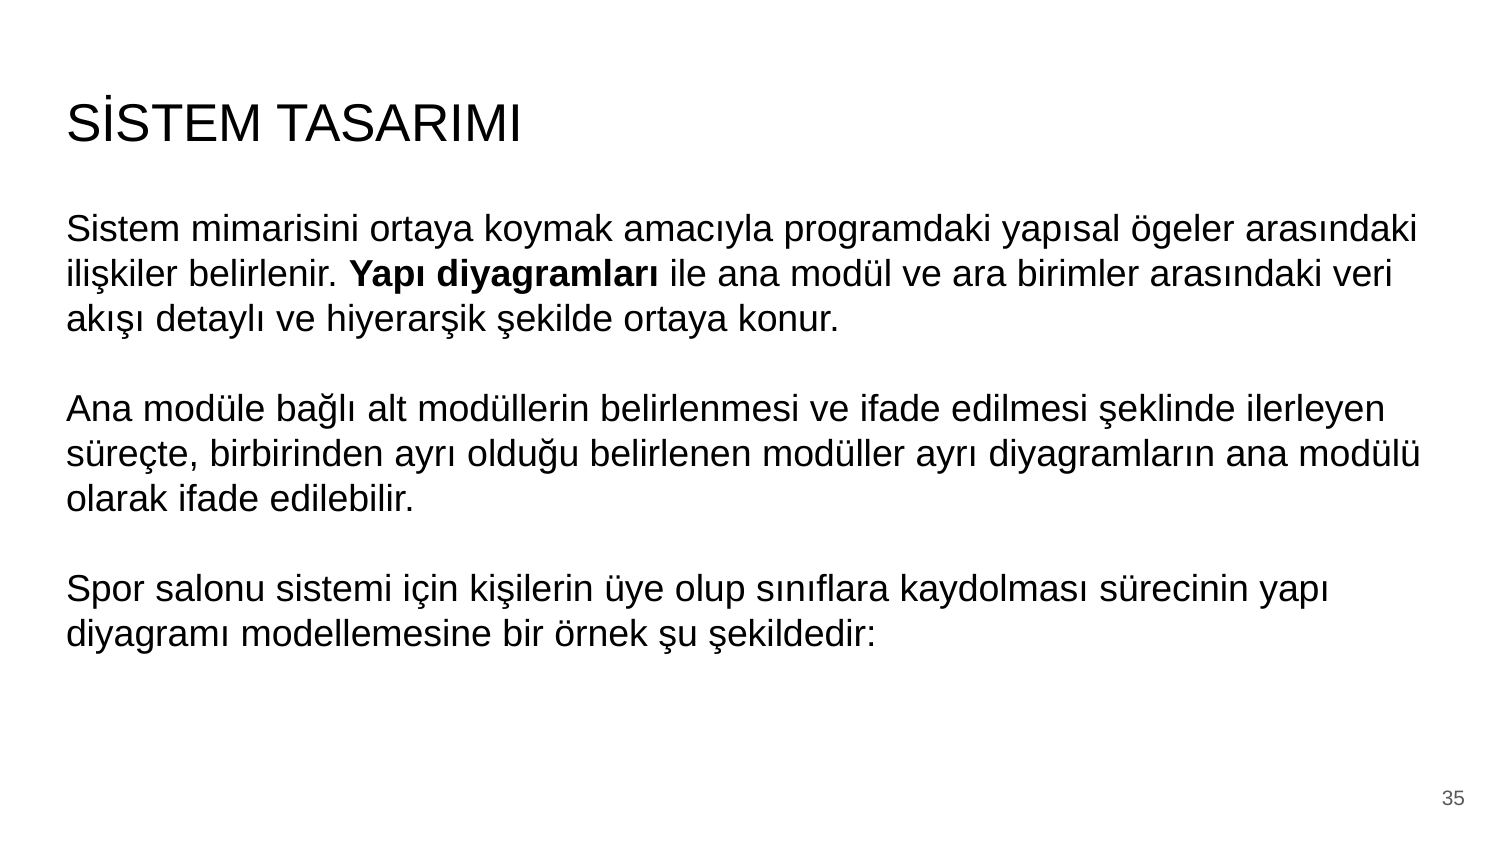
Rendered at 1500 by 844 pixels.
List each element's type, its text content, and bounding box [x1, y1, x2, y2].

list Sistem mimarisini ortaya koymak amacıyla programdaki yapısal ögeler arasındaki ilişkiler belirlenir. Yapı diyagramları ile ana modül ve ara birimler arasındaki veri akışı detaylı ve hiyerarşik şekilde ortaya konur. Ana modüle bağlı alt modüllerin belirlenmesi ve ifade edilmesi şeklinde ilerleyen süreçte, birbirinden ayrı olduğu belirlenen modüller ayrı diyagramların ana modülü olarak ifade edilebilir. Spor salonu sistemi için kişilerin üye olup sınıflara kaydolması sürecinin yapı diyagramı modellemesine bir örnek şu şekildedir: [51, 189, 1449, 750]
title SİSTEM TASARIMI [51, 72, 1449, 167]
slide_number 35 [1389, 764, 1480, 830]
